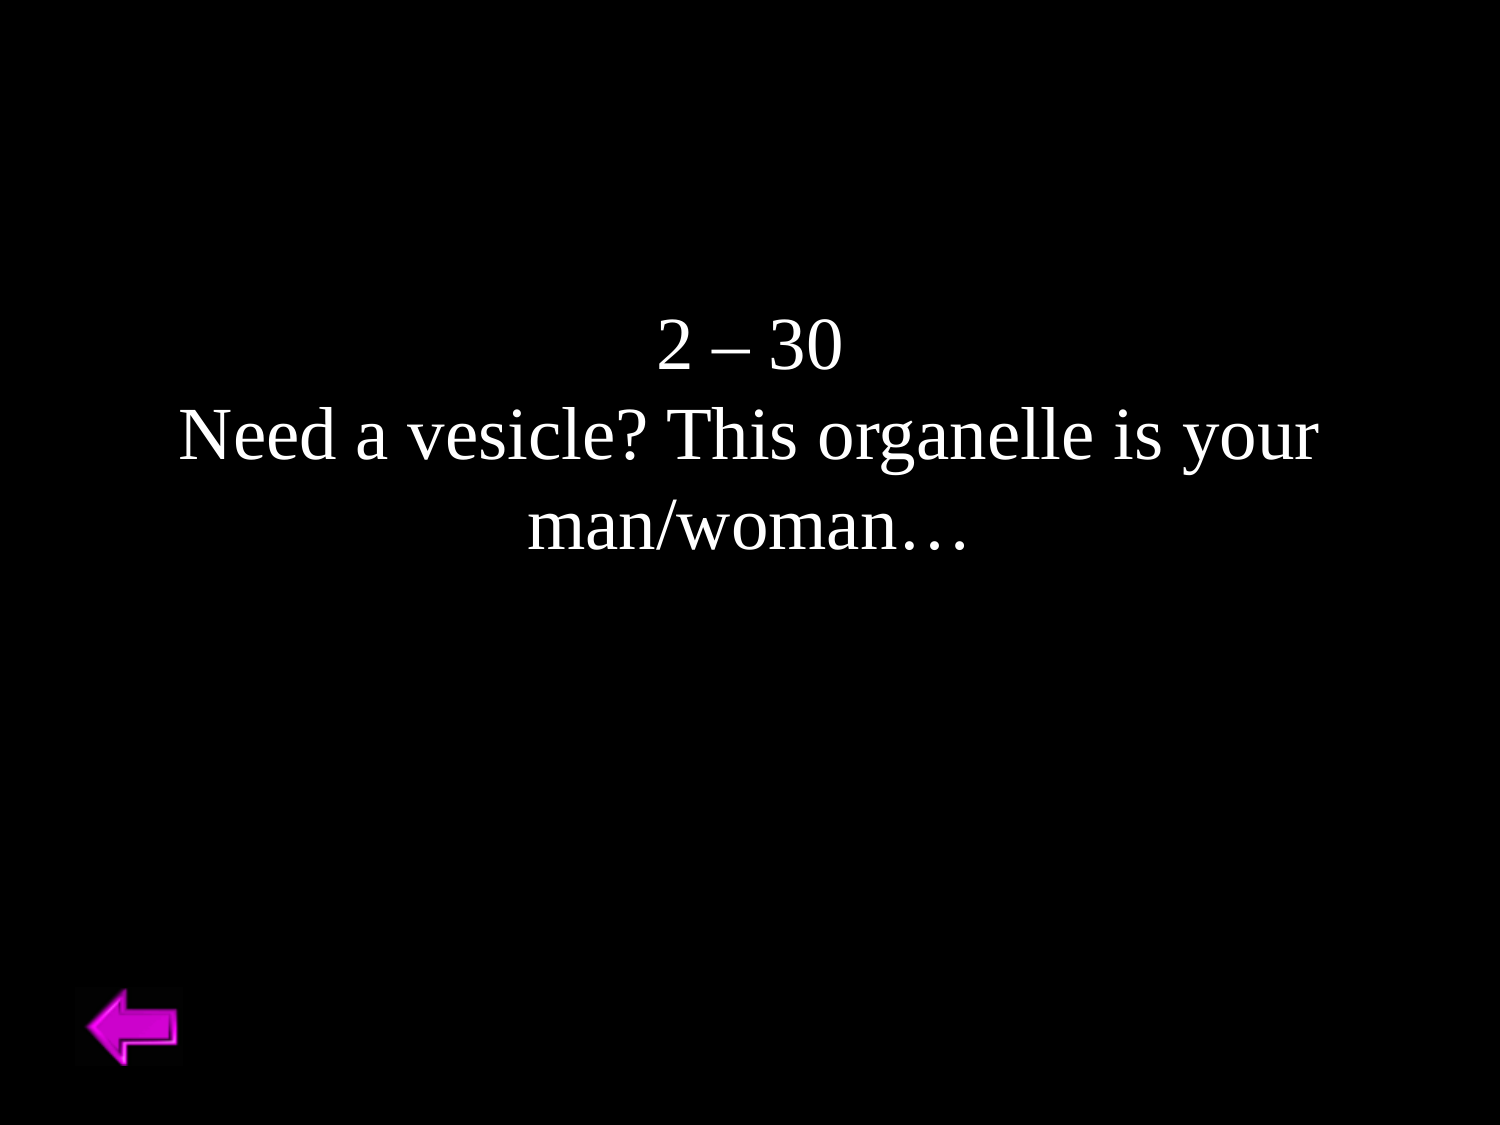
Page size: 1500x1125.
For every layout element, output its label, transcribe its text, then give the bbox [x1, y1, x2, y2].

picture [74, 987, 183, 1066]
text_box 2 – 30 Need a vesicle? This organelle is your man/woman… [12, 287, 1488, 573]
